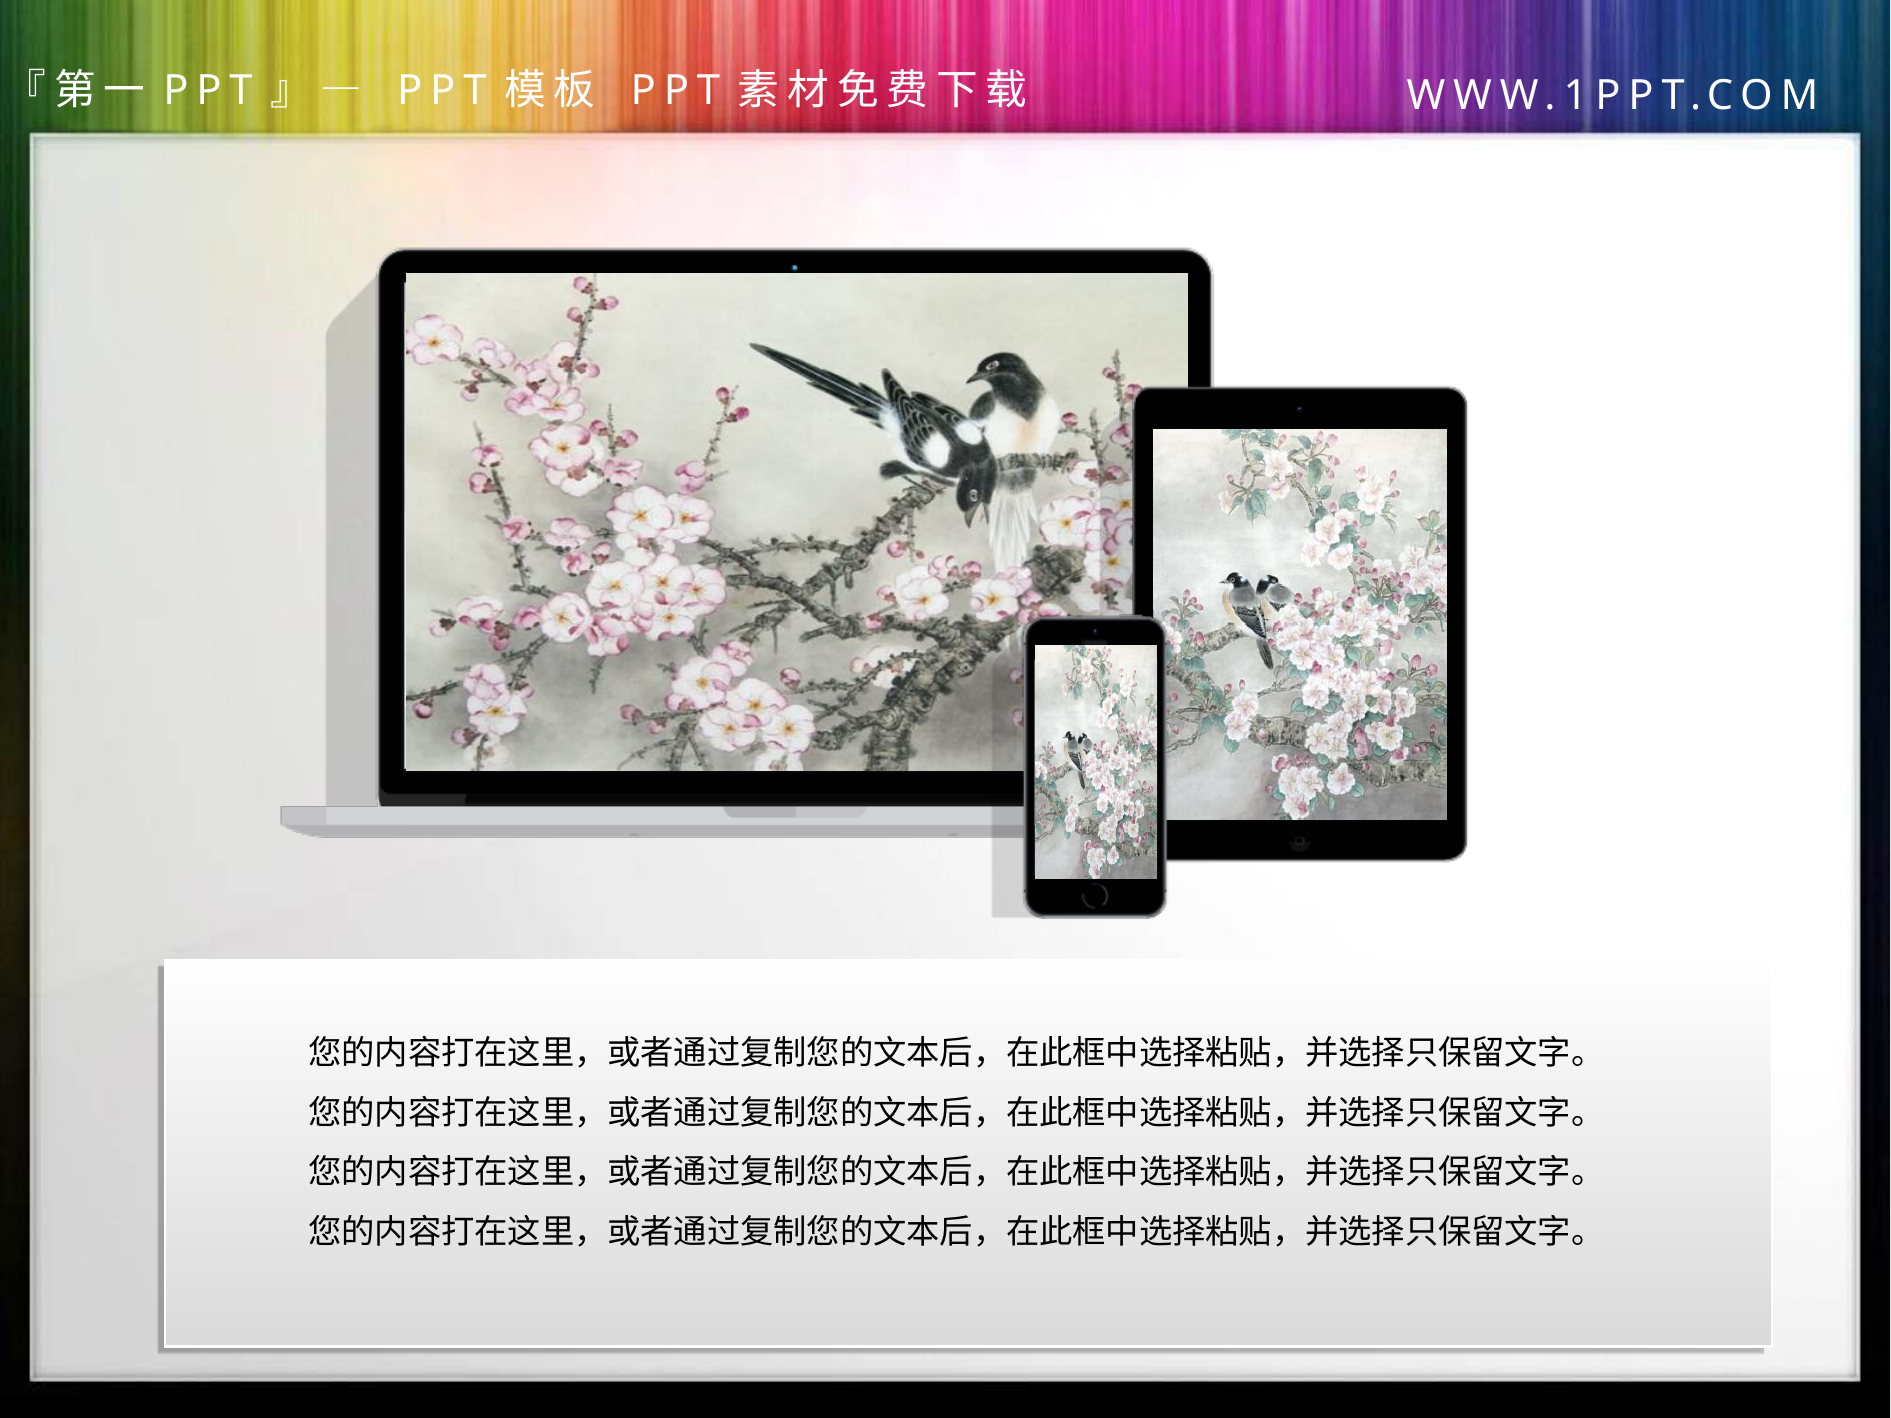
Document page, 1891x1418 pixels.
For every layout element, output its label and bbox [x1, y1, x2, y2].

text_box [165, 959, 1773, 1347]
text_box [1022, 297, 1526, 922]
picture [0, 0, 1891, 1418]
text_box [236, 199, 1339, 870]
text_box [930, 585, 1253, 958]
